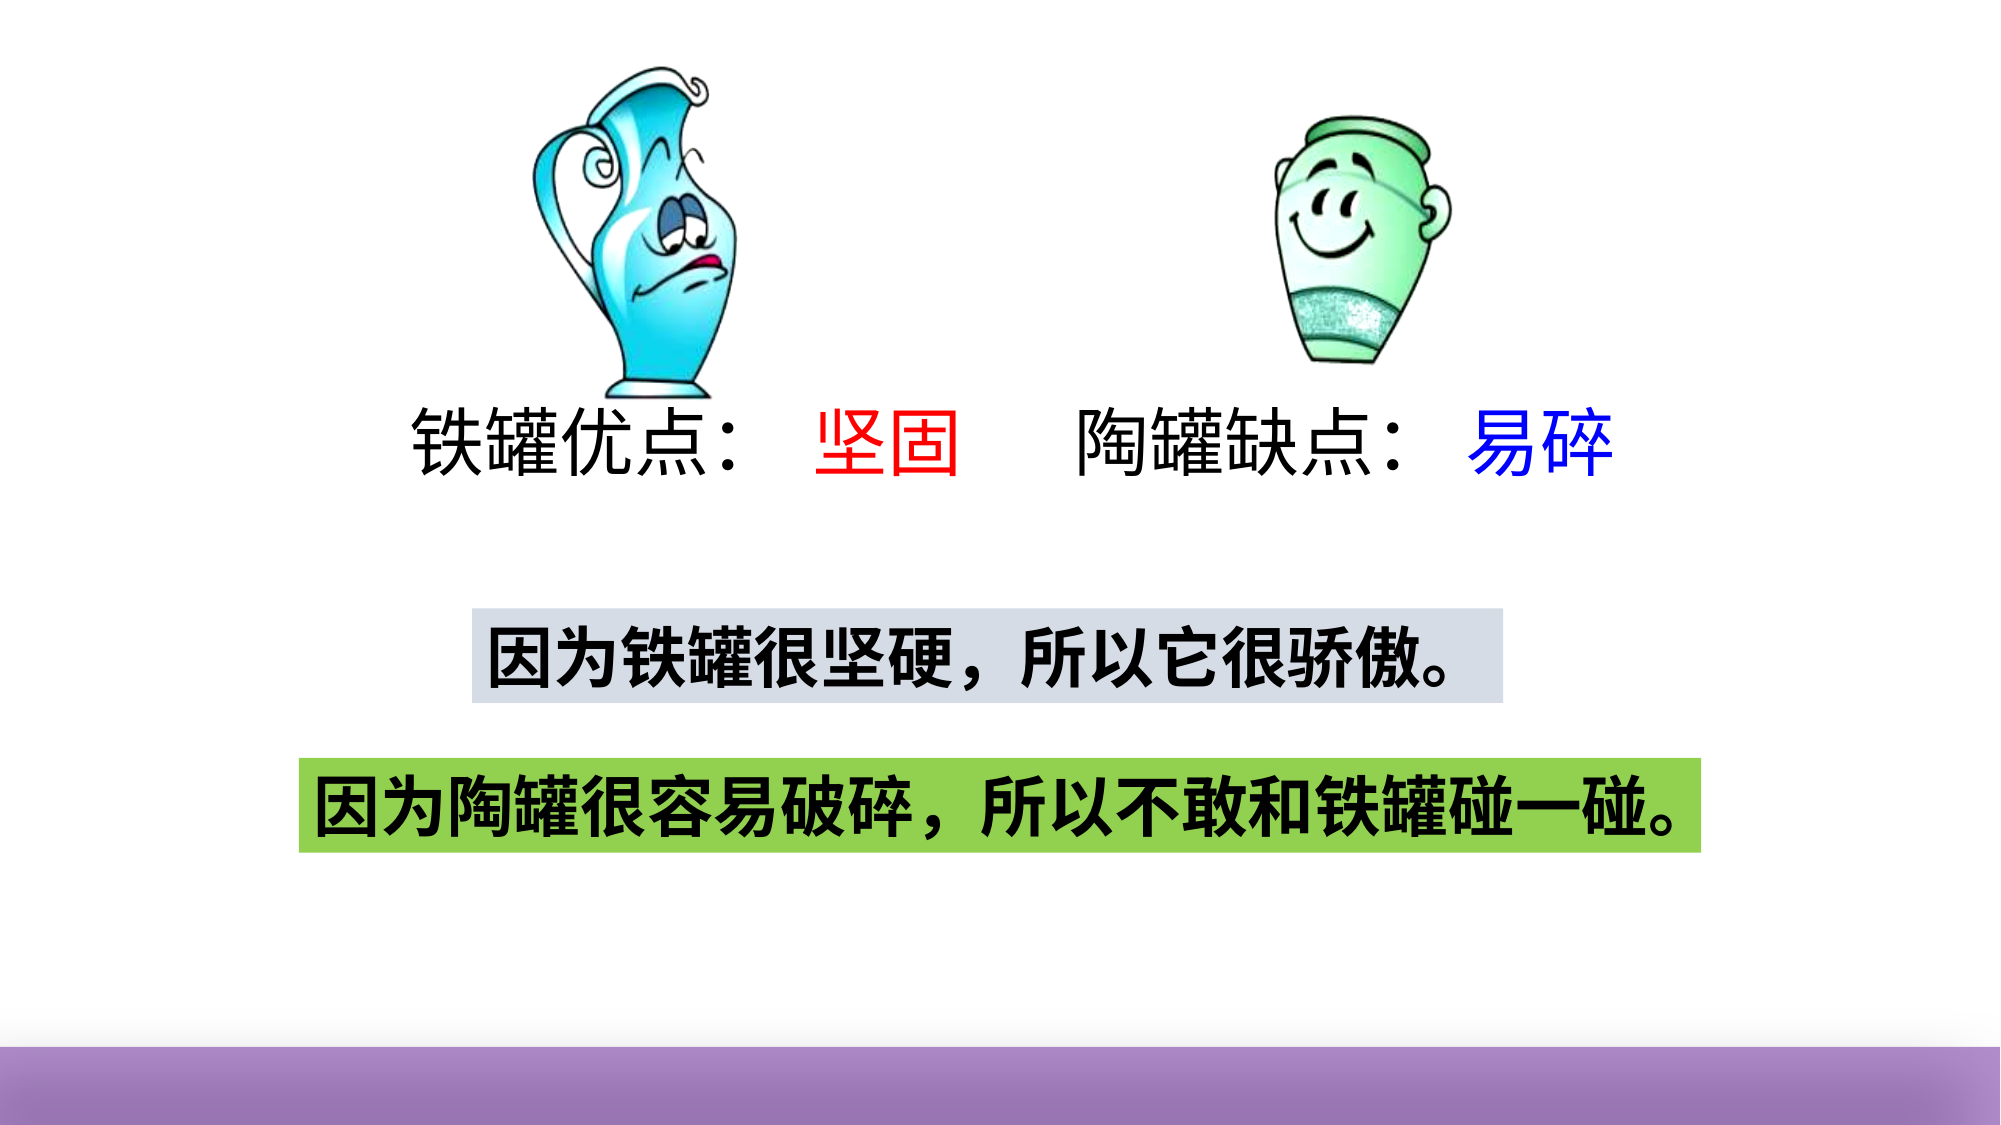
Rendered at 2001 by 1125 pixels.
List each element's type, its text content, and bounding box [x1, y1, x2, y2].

text_box 因为陶罐很容易破碎，所以不敢和铁罐碰一碰。 [298, 757, 1702, 853]
text_box 铁罐优点： [394, 388, 797, 493]
text_box 陶罐缺点： [1059, 388, 1450, 493]
picture [1265, 0, 1463, 389]
text_box 因为铁罐很坚硬，所以它很骄傲。 [472, 608, 1504, 703]
picture [522, 30, 745, 419]
text_box 易碎 [1450, 388, 1631, 493]
text_box 坚固 [797, 388, 978, 493]
